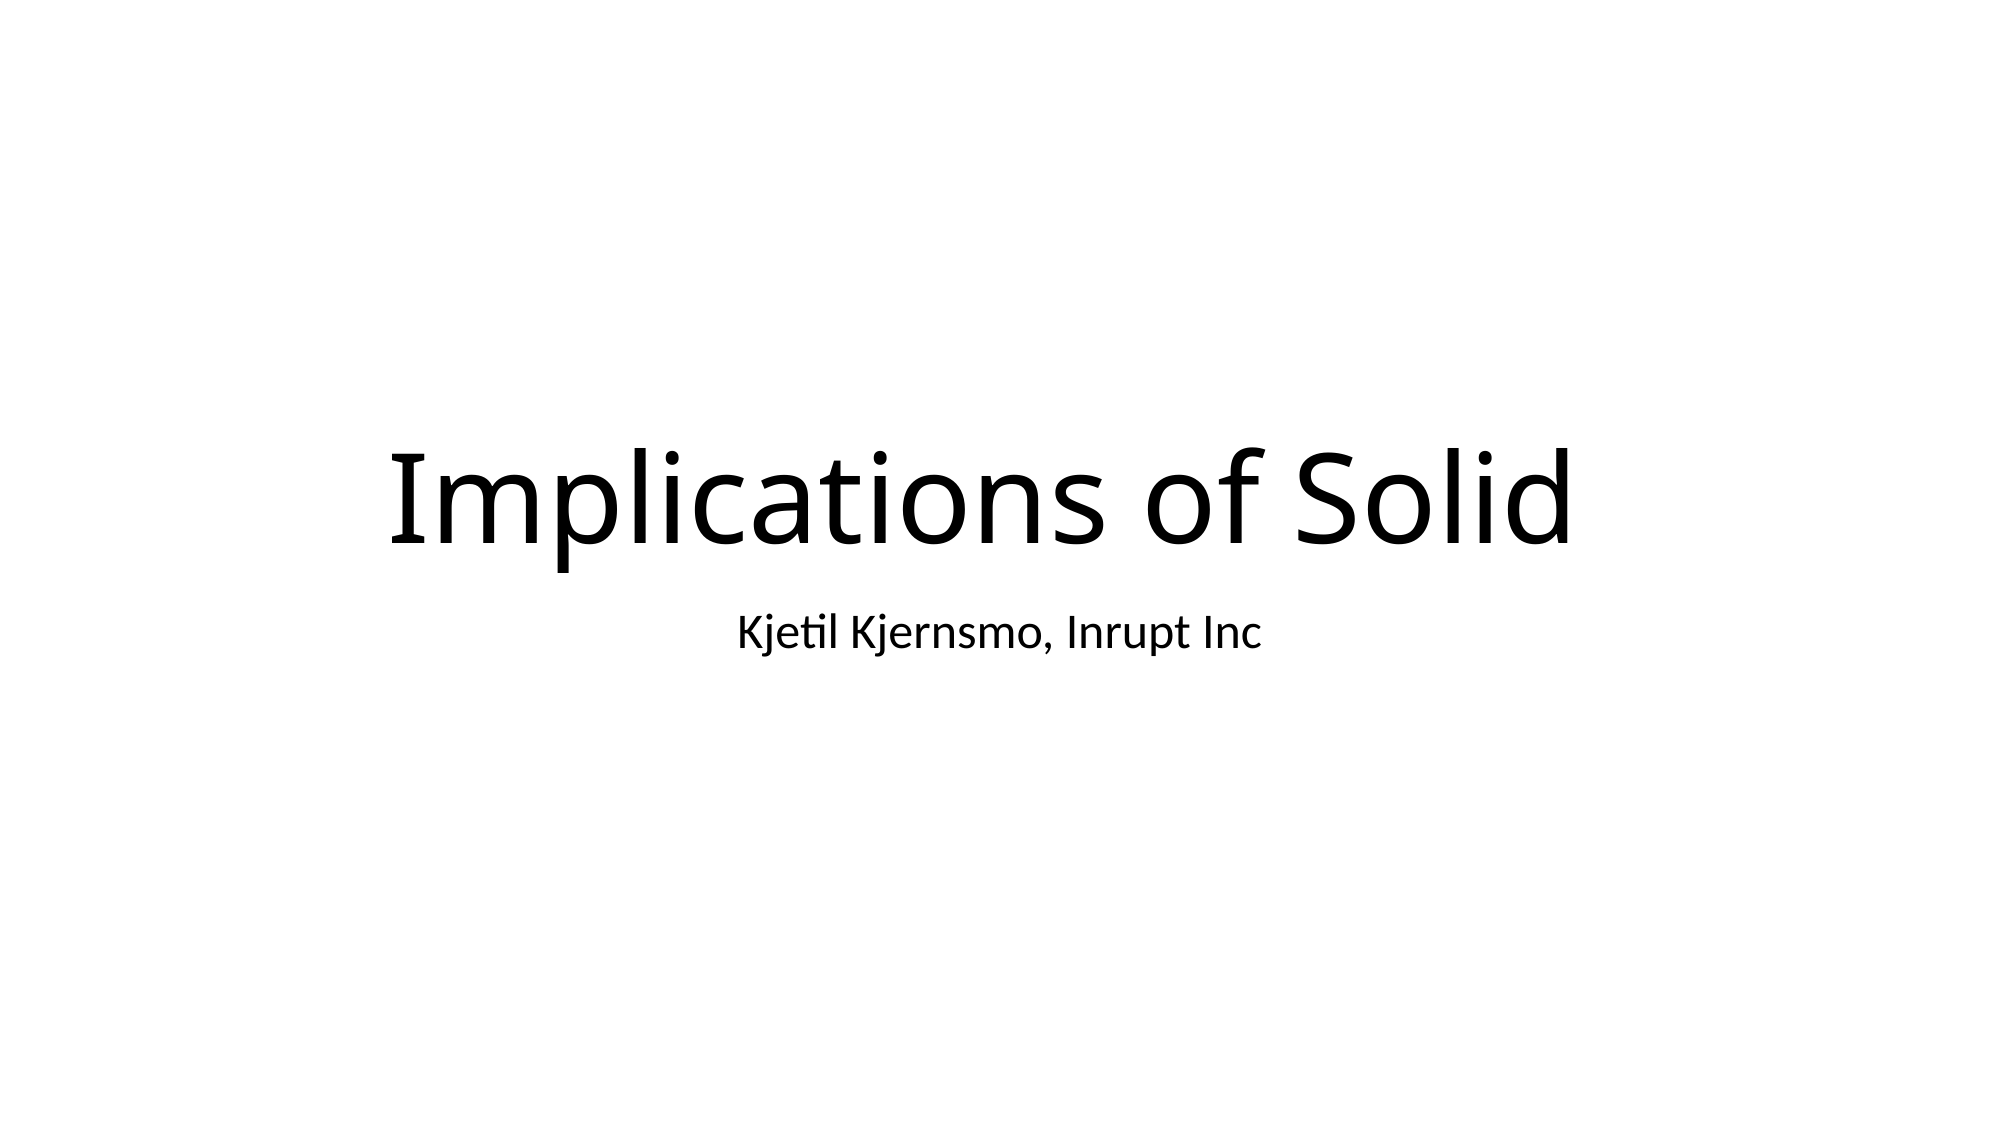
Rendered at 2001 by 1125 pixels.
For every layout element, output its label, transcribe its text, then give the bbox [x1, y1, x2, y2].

text_box Kjetil Kjernsmo, Inrupt Inc [249, 590, 1750, 863]
text_box Implications of Solid [249, 184, 1750, 576]
